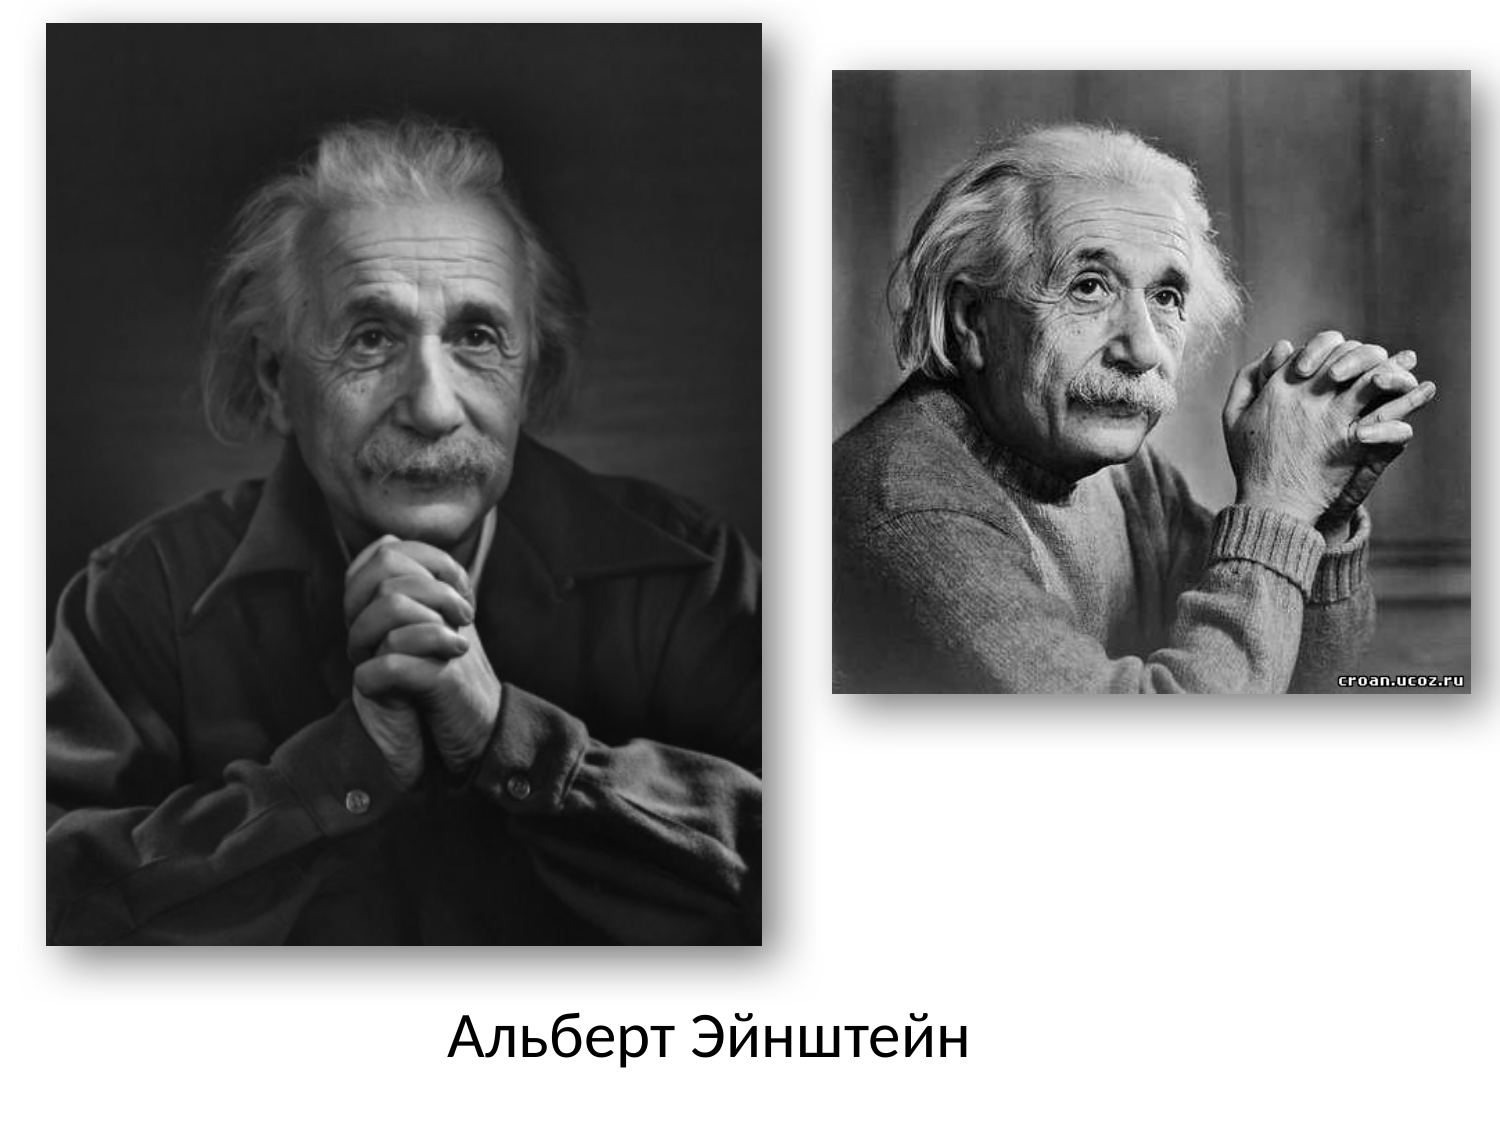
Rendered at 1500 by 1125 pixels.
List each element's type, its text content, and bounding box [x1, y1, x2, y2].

picture [831, 70, 1471, 694]
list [46, 23, 762, 946]
title Альберт Эйнштейн [35, 984, 1386, 1079]
